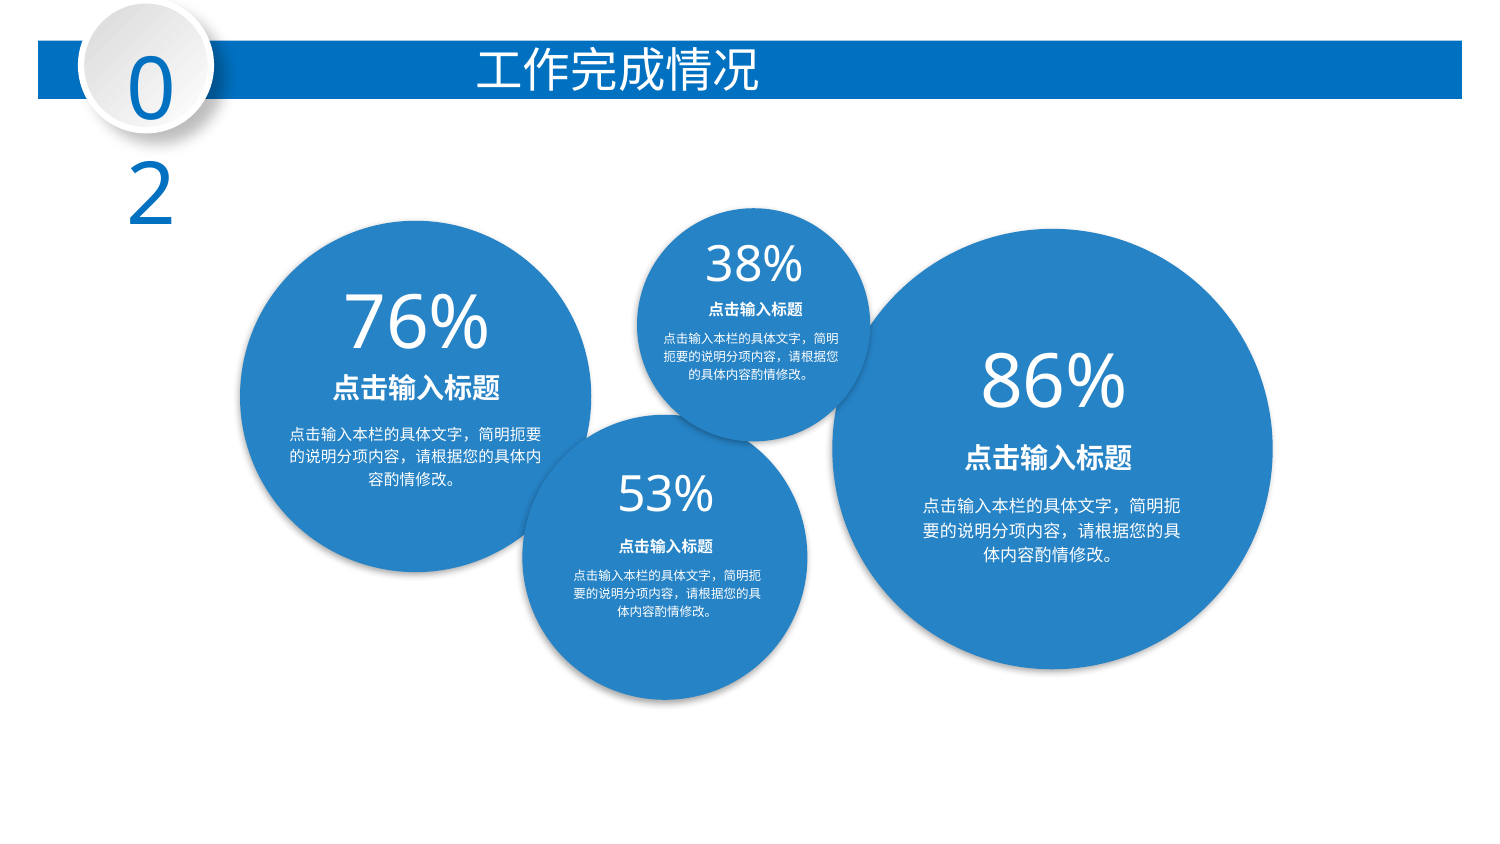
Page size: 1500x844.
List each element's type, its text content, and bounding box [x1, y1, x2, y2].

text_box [636, 207, 871, 442]
text_box [896, 40, 1462, 99]
text_box 工作完成情况 [340, 27, 896, 108]
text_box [80, 0, 212, 147]
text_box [832, 228, 1273, 670]
text_box [38, 40, 75, 99]
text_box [239, 220, 592, 573]
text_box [522, 414, 808, 701]
text_box [224, 40, 340, 99]
